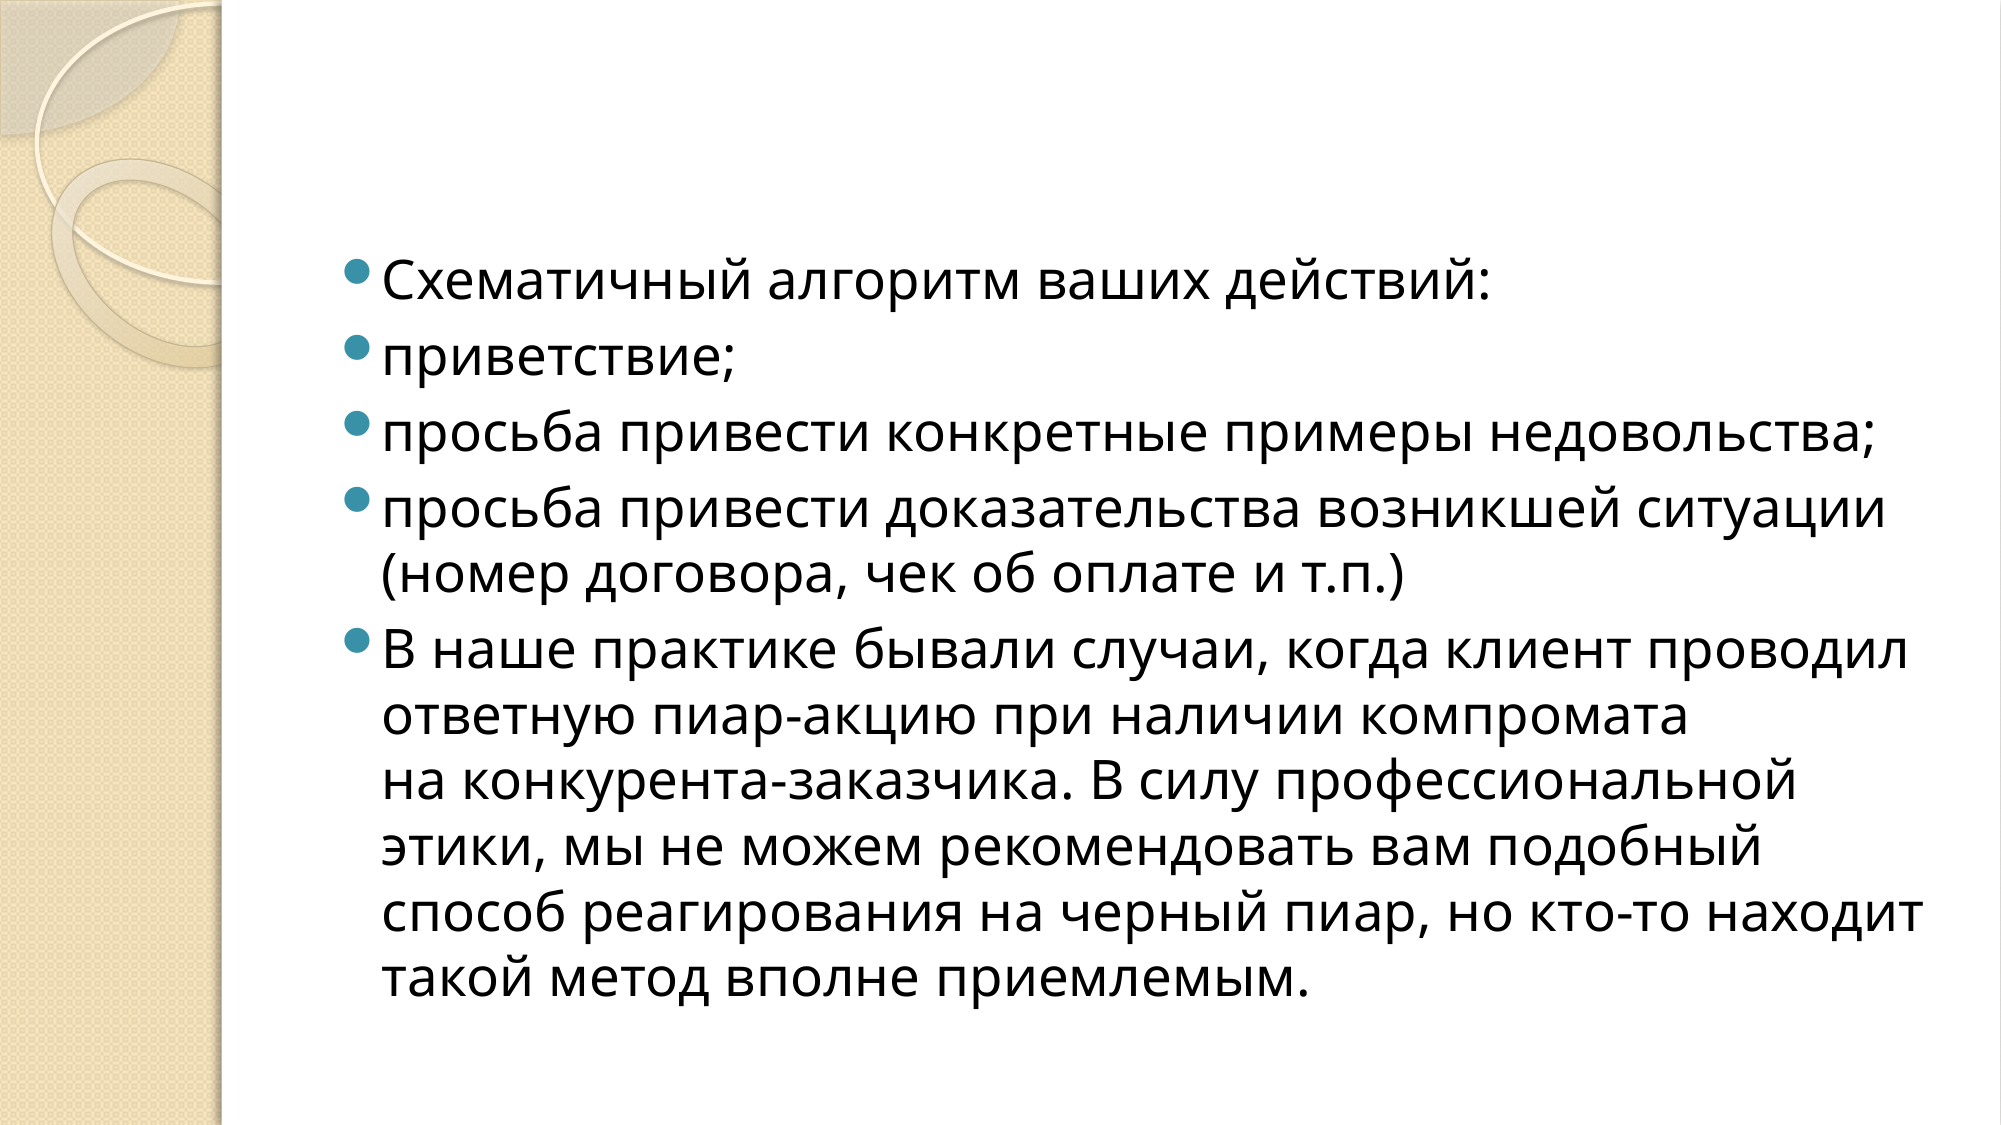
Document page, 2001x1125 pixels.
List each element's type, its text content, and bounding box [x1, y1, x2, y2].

list Схематичный алгоритм ваших действий: приветствие; просьба привести конкретные примеры недовольства; просьба привести доказательства возникшей ситуации (номер договора, чек об оплате и т.п.) В наше практике бывали случаи, когда клиент проводил ответную пиар-акцию при наличии компромата на конкурента-заказчика. В силу профессиональной этики, мы не можем рекомендовать вам подобный способ реагирования на черный пиар, но кто-то находит такой метод вполне приемлемым. [313, 237, 1954, 1025]
